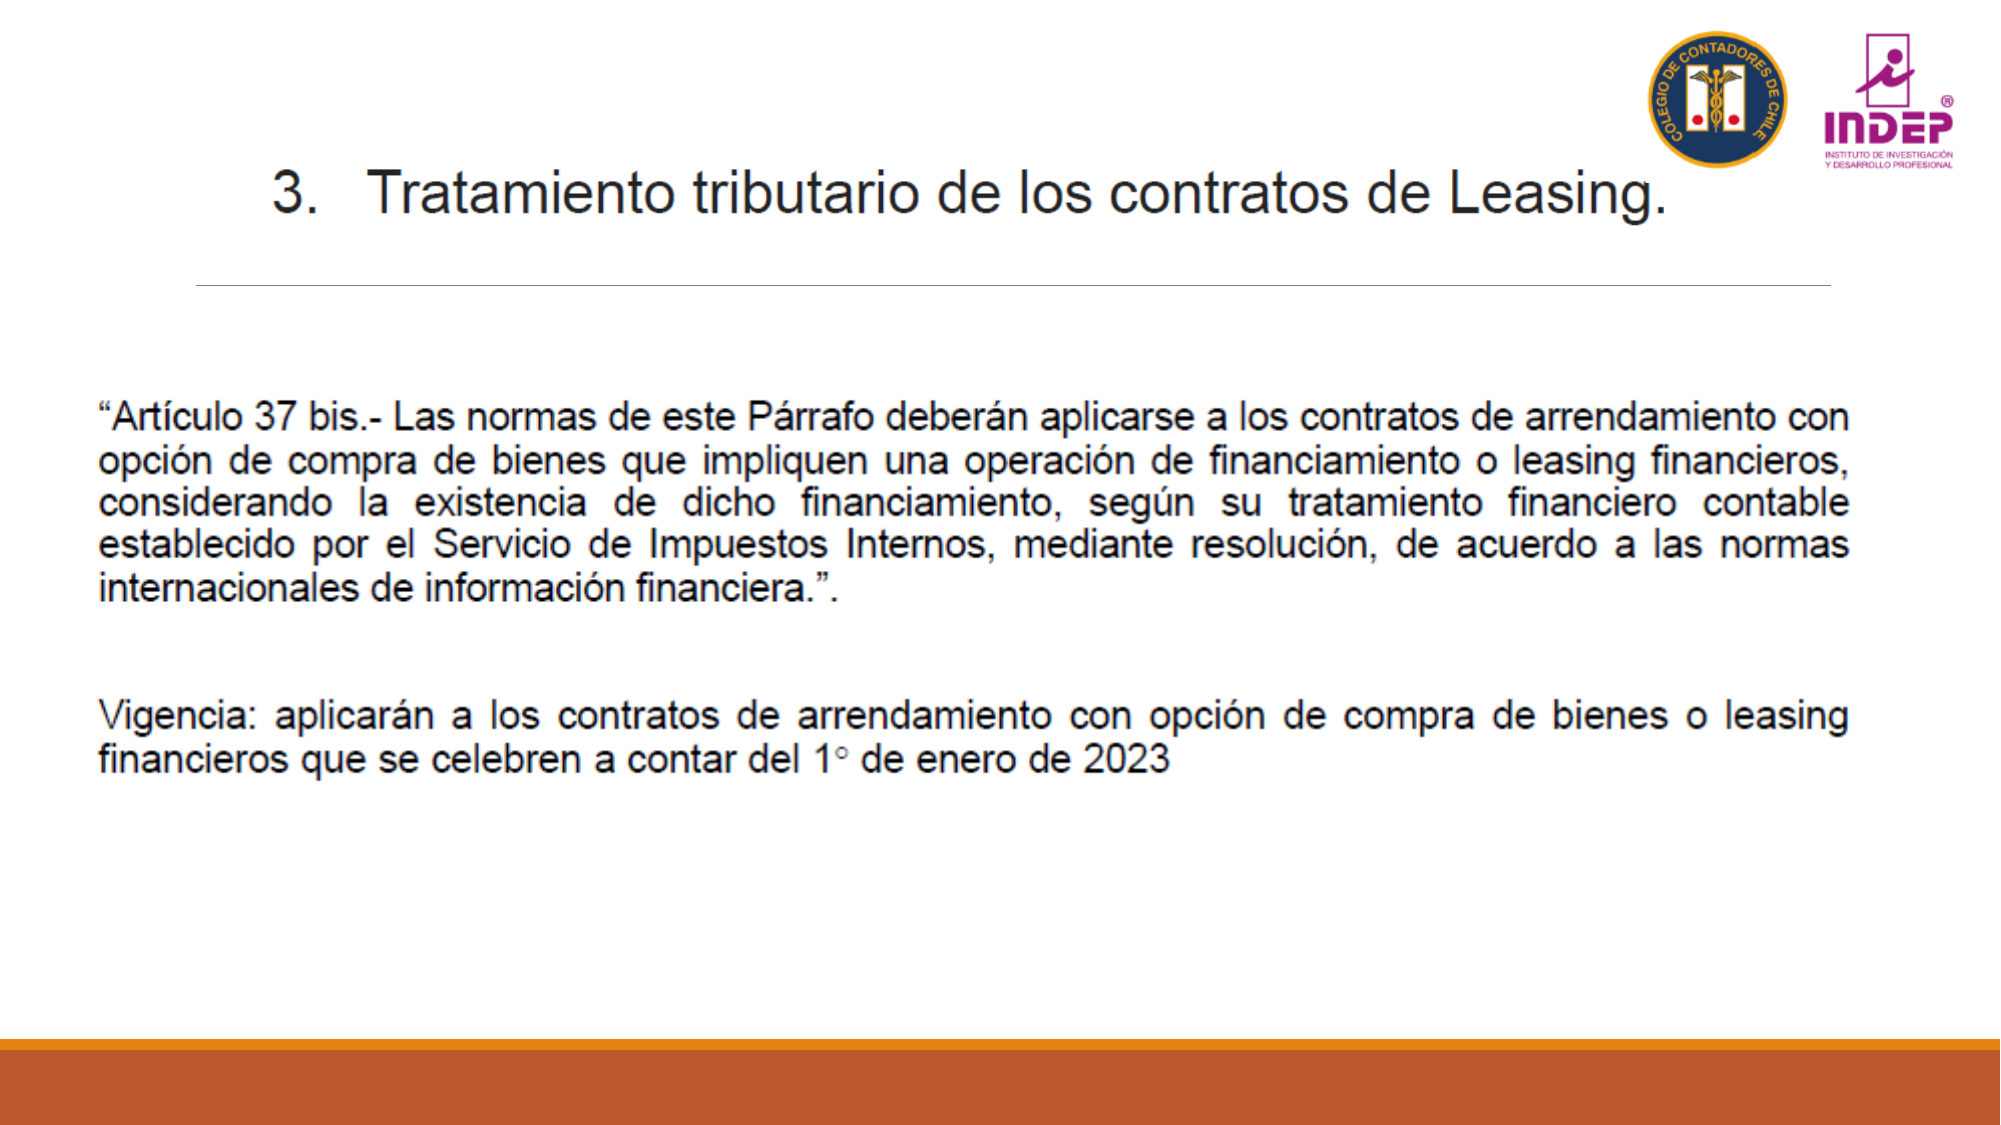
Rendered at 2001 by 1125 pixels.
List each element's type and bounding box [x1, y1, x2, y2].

picture [96, 376, 1889, 826]
picture [266, 22, 1968, 238]
